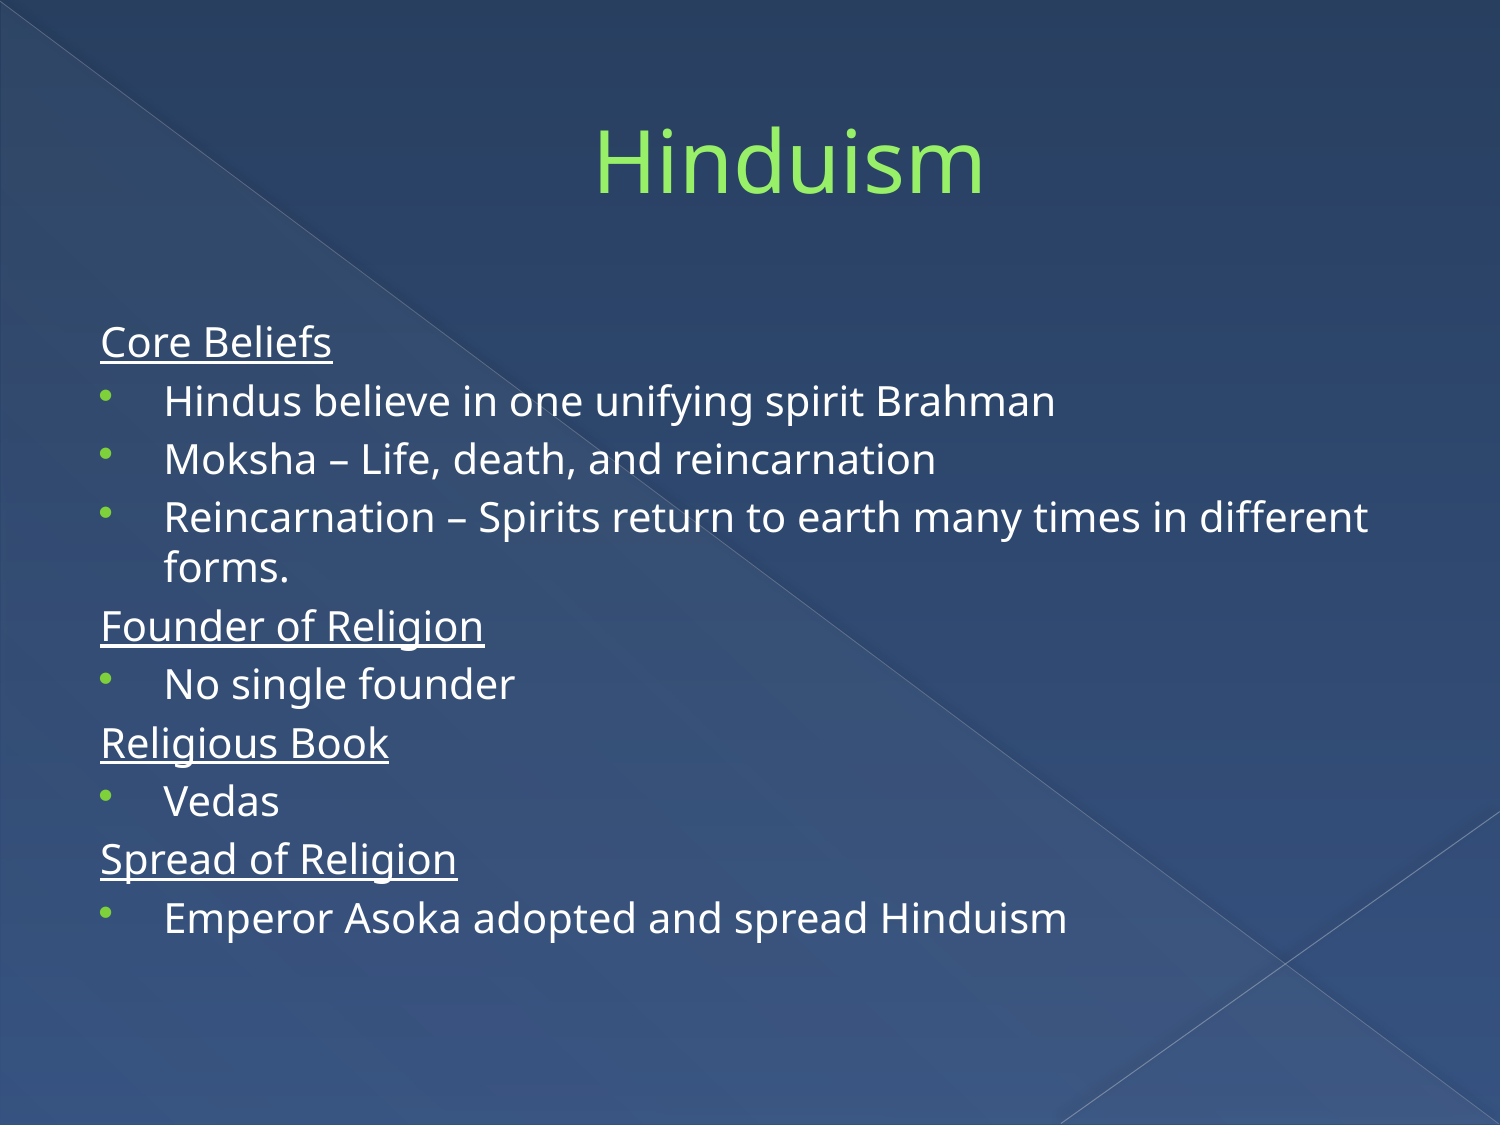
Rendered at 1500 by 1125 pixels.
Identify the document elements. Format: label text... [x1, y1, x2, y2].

title Hinduism [75, 43, 1425, 274]
list Core Beliefs Hindus believe in one unifying spirit Brahman Moksha – Life, death, and reincarnation Reincarnation – Spirits return to earth many times in different forms. Founder of Religion No single founder Religious Book Vedas Spread of Religion Emperor Asoka adopted and spread Hinduism [75, 308, 1425, 1059]
